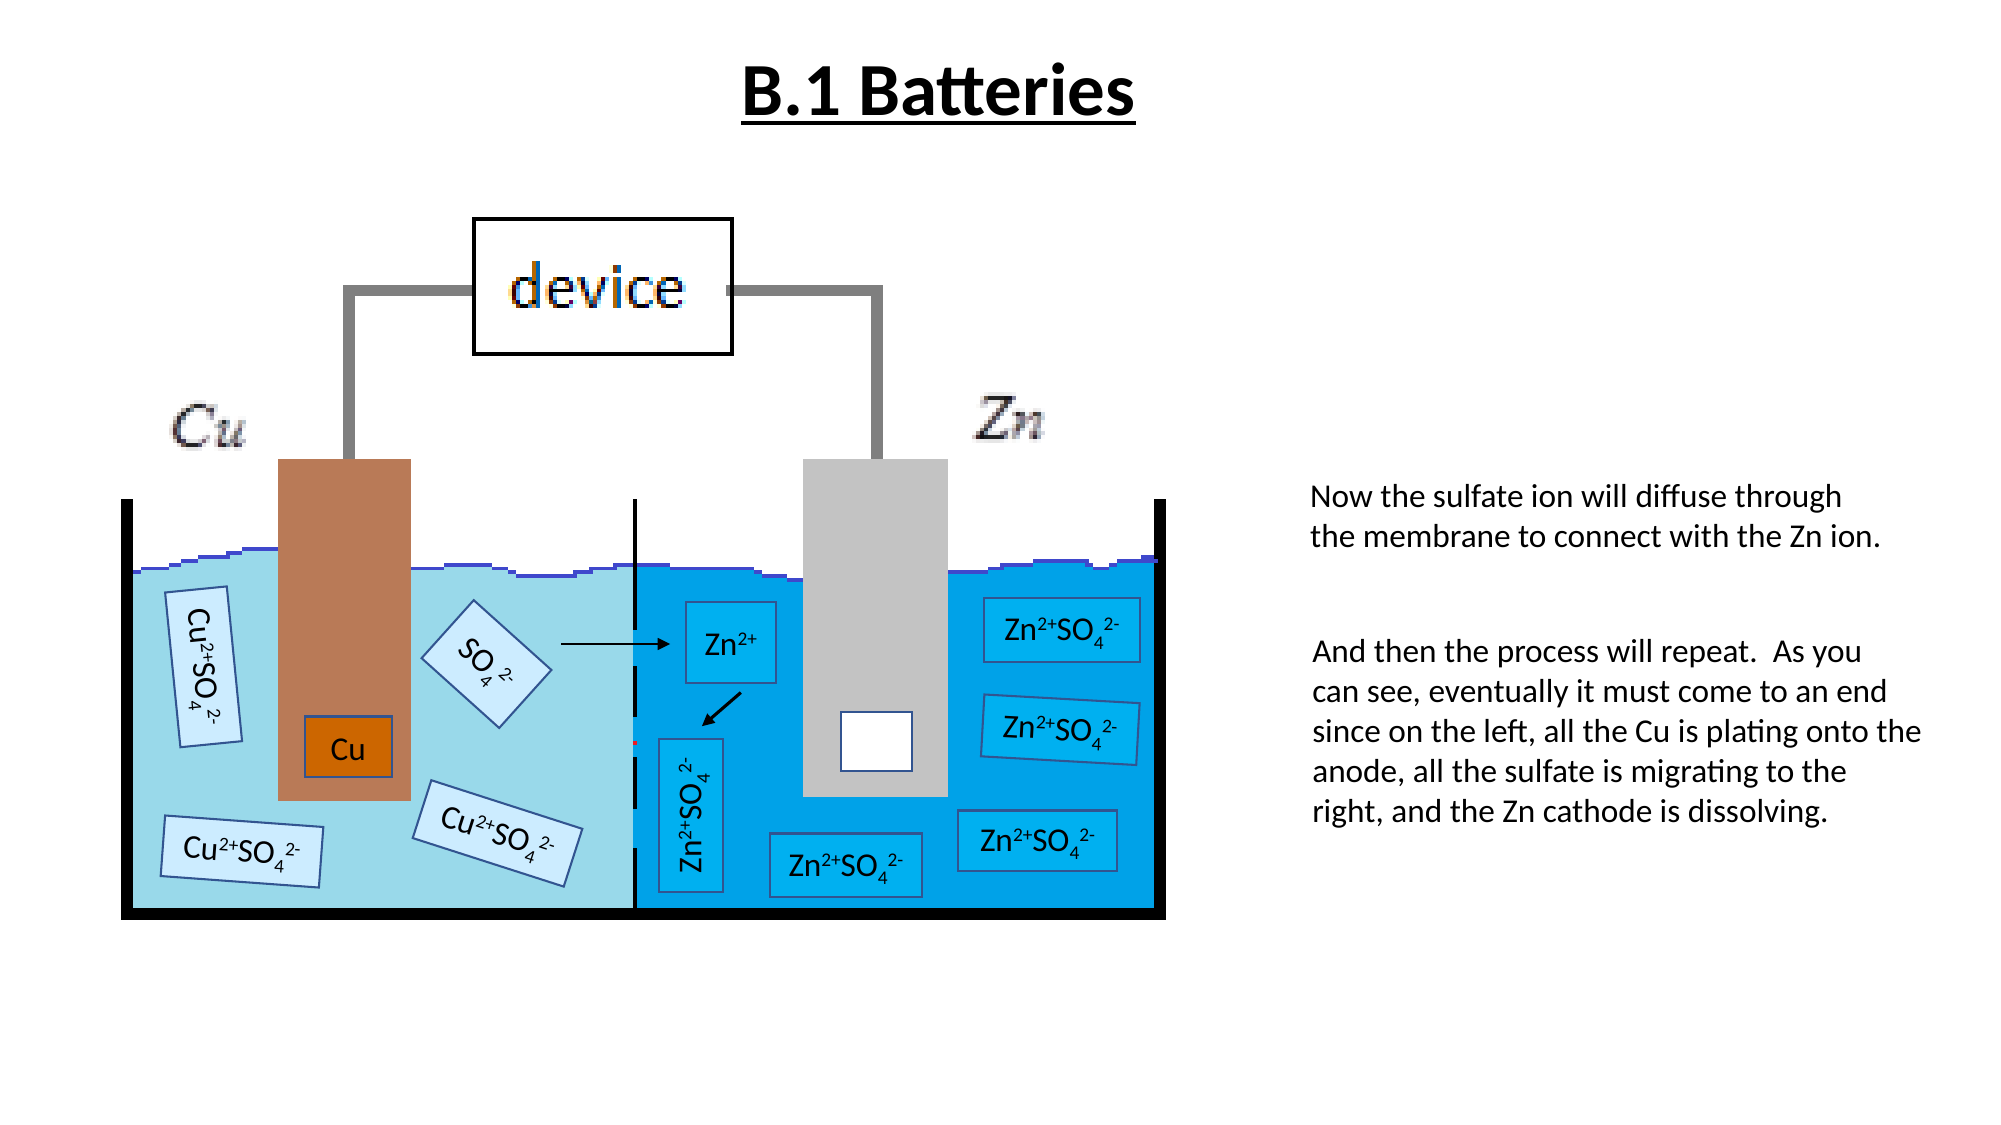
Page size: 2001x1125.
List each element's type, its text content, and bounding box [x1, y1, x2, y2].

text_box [65, 150, 1262, 984]
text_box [701, 692, 741, 727]
text_box B.1 Batteries [726, 43, 1198, 142]
text_box Now the sulfate ion will diffuse through the membrane to connect with the Zn ion. [1295, 466, 1912, 562]
text_box And then the process will repeat. As you can see, eventually it must come to an end since on the left, all the Cu is plating onto the anode, all the sulfate is migrating to the right, and the Zn cathode is dissolving. [1297, 622, 1945, 837]
